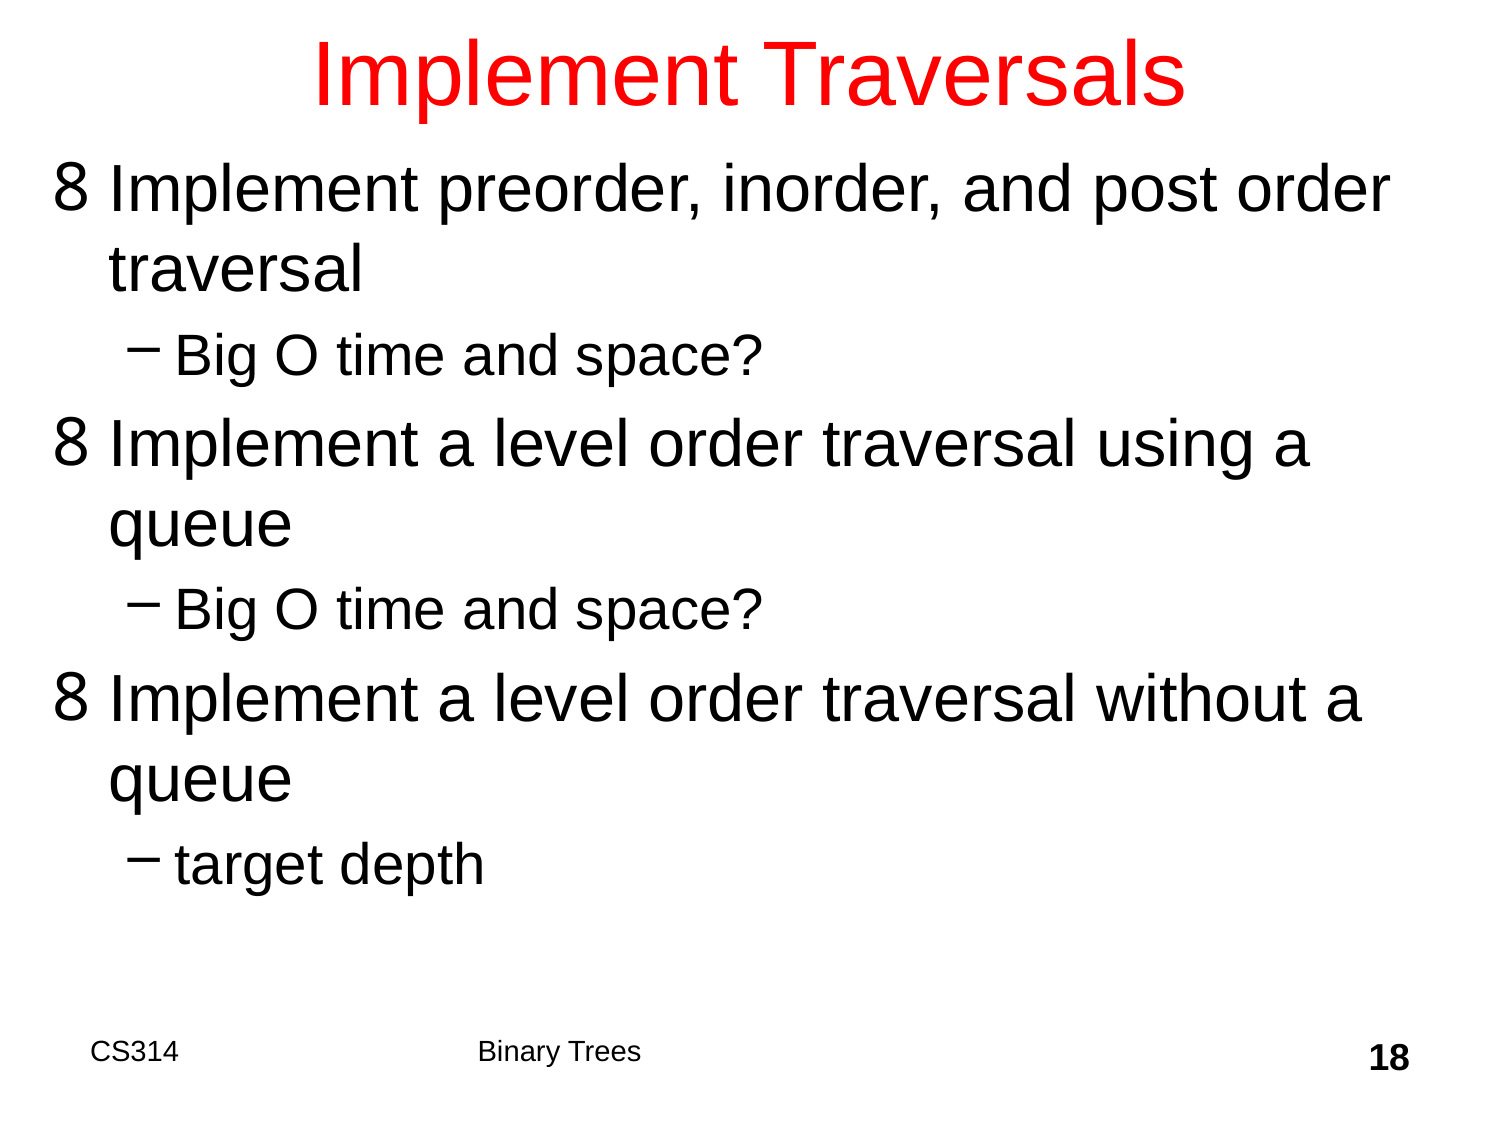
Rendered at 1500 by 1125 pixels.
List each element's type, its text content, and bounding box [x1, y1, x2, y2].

list Implement preorder, inorder, and post order traversal Big O time and space? Implement a level order traversal using a queue Big O time and space? Implement a level order traversal without a queue target depth [37, 137, 1463, 1038]
slide_number CS314 [74, 1024, 451, 1101]
slide_number 18 [1112, 1038, 1426, 1101]
title Implement Traversals [112, 0, 1388, 137]
footer Binary Trees [462, 1024, 1038, 1101]
